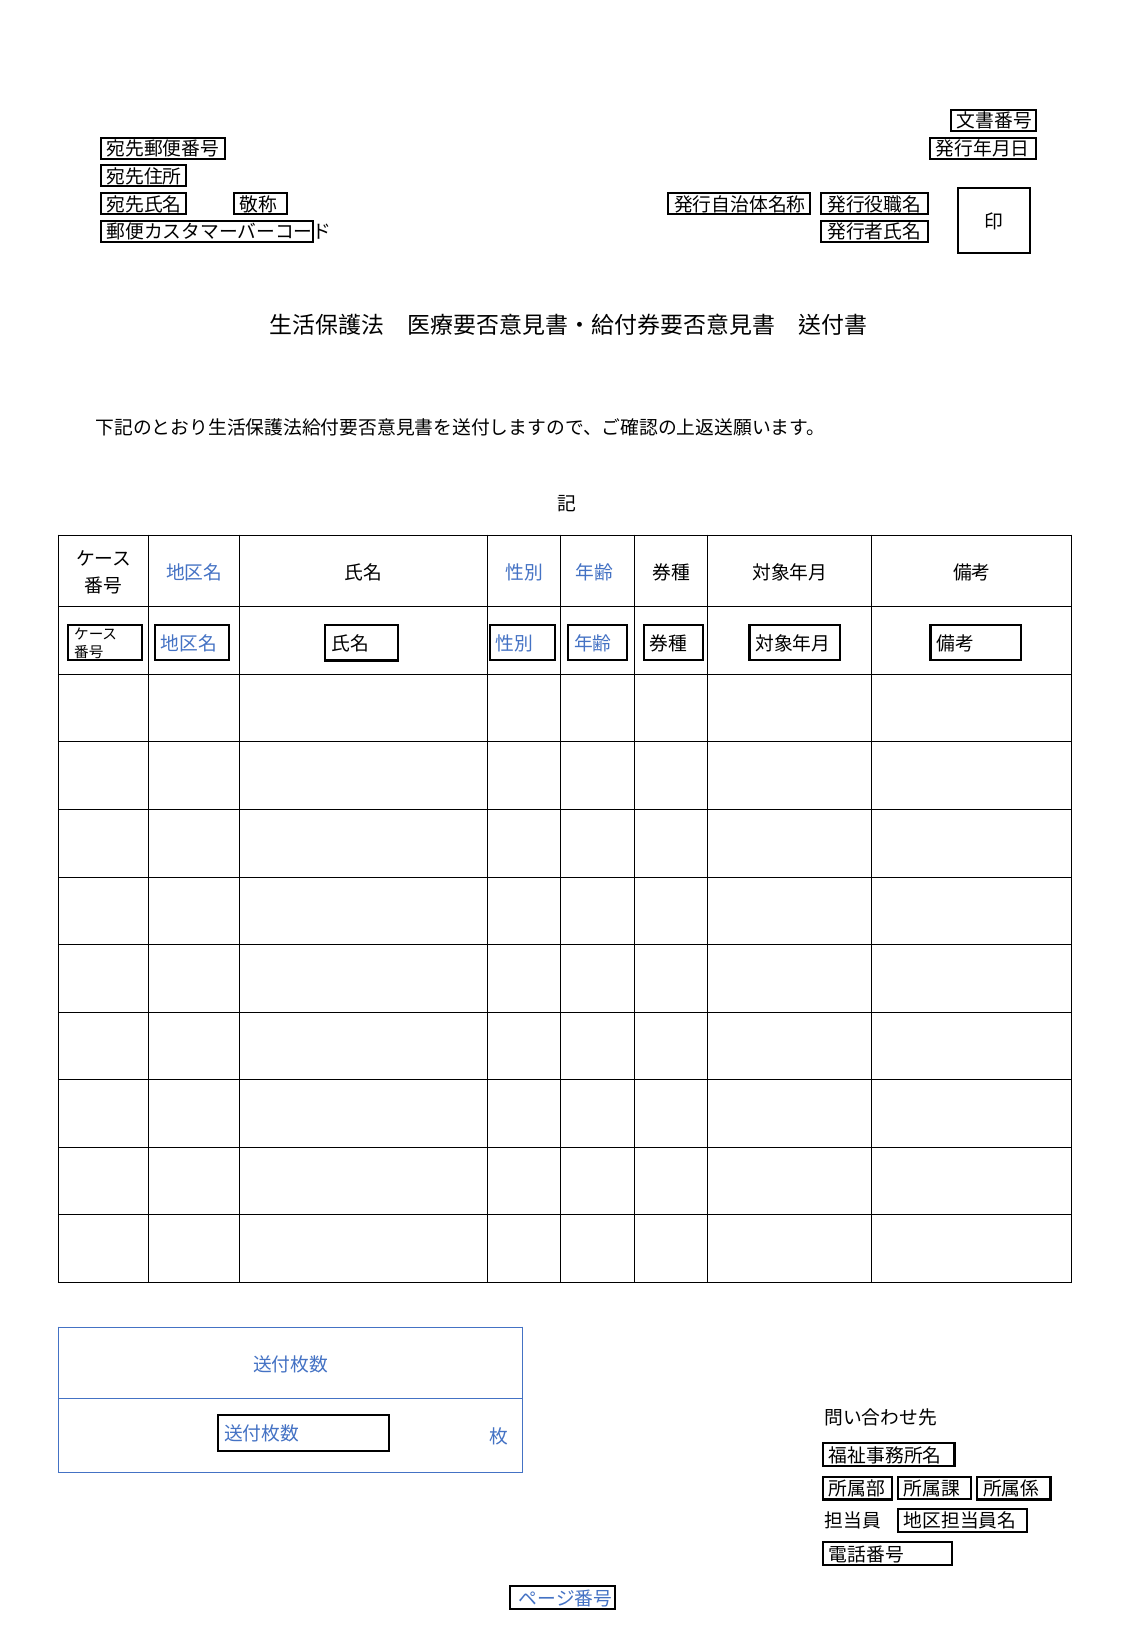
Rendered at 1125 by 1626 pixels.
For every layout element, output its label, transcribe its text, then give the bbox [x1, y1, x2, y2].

table_cell [488, 810, 560, 877]
text_box 年齢 [567, 624, 628, 661]
table_cell [561, 742, 634, 809]
table_cell [59, 607, 148, 674]
text_box 印 [957, 187, 1031, 254]
table_header 券種 [635, 536, 707, 606]
text_box 対象年月 [748, 624, 841, 661]
table_cell [59, 878, 148, 944]
table_cell [635, 607, 707, 674]
table_cell [488, 1148, 560, 1214]
table_cell [635, 945, 707, 1012]
text_box ケース 番号 [67, 624, 143, 661]
text_box 記 [94, 483, 1040, 522]
table_cell [872, 1013, 1071, 1079]
table_cell [488, 607, 560, 674]
text_box 宛先郵便番号 [100, 137, 226, 160]
table_cell [240, 1080, 487, 1147]
table_cell [872, 607, 1071, 674]
table_cell [240, 878, 487, 944]
table_header 地区名 [149, 536, 239, 606]
table_cell [240, 1013, 487, 1079]
table_cell [561, 1080, 634, 1147]
table_header 年齢 [561, 536, 634, 606]
table_cell [635, 1148, 707, 1214]
table_cell [240, 945, 487, 1012]
table_cell [561, 945, 634, 1012]
table_cell [635, 675, 707, 741]
table_cell [708, 1080, 871, 1147]
table_cell [240, 1215, 487, 1282]
text_box 発行自治体名称 [667, 192, 811, 215]
table_header 氏名 [240, 536, 487, 606]
table_cell [488, 742, 560, 809]
table_cell [561, 675, 634, 741]
table_cell [149, 1080, 239, 1147]
table_cell [635, 1215, 707, 1282]
table_header 送付枚数 [59, 1328, 522, 1398]
table_cell [59, 1215, 148, 1282]
table_cell [488, 675, 560, 741]
table_header 性別 [488, 536, 560, 606]
table_cell [561, 1148, 634, 1214]
table_cell [59, 810, 148, 877]
table_cell [872, 878, 1071, 944]
text_box 敬称 [233, 192, 288, 215]
text_box 宛先住所 [100, 164, 187, 187]
table_cell [59, 1013, 148, 1079]
table_cell [635, 1080, 707, 1147]
table_cell [708, 742, 871, 809]
table_cell [488, 1080, 560, 1147]
table_cell 枚 [59, 1399, 522, 1472]
table_cell [240, 675, 487, 741]
text_box ページ番号 [509, 1585, 616, 1610]
table_header ケース番号 [59, 536, 148, 606]
table_cell [708, 878, 871, 944]
table_cell [708, 1013, 871, 1079]
text_box 性別 [489, 624, 556, 661]
text_box 生活保護法 医療要否意見書・給付券要否意見書 送付書 [96, 302, 1042, 346]
table_cell [872, 1080, 1071, 1147]
text_box 備考 [929, 624, 1022, 661]
text_box 券種 [643, 624, 704, 661]
table_cell [59, 1080, 148, 1147]
table_cell [561, 810, 634, 877]
text_box 郵便カスタマーバーコード [100, 220, 314, 243]
table_cell [708, 1148, 871, 1214]
table_cell [59, 1148, 148, 1214]
table_cell [635, 810, 707, 877]
table_cell [240, 1148, 487, 1214]
table_cell [149, 1148, 239, 1214]
text_box 送付枚数 [217, 1414, 390, 1452]
text_box 下記のとおり生活保護法給付要否意見書を送付しますので、ご確認の上返送願います。 [89, 415, 1037, 438]
table_cell [149, 675, 239, 741]
text_box 地区名 [154, 624, 230, 661]
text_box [929, 109, 1037, 159]
table_header 備考 [872, 536, 1071, 606]
table_cell [872, 1215, 1071, 1282]
table_cell [872, 675, 1071, 741]
table_cell [561, 1215, 634, 1282]
table_cell [488, 1215, 560, 1282]
table_cell [149, 810, 239, 877]
table_cell [708, 810, 871, 877]
table_cell [488, 878, 560, 944]
table_cell [635, 1013, 707, 1079]
table_cell [635, 742, 707, 809]
text_box 発行者氏名 [820, 220, 929, 243]
table_cell [240, 810, 487, 877]
table_cell [149, 878, 239, 944]
table_cell [59, 945, 148, 1012]
table_cell [149, 1215, 239, 1282]
table_cell [872, 742, 1071, 809]
table_cell [149, 945, 239, 1012]
table_cell [561, 607, 634, 674]
table_cell [149, 607, 239, 674]
table_cell [708, 945, 871, 1012]
table_header 対象年月 [708, 536, 871, 606]
table_cell [59, 742, 148, 809]
table_cell [872, 810, 1071, 877]
table_cell [488, 1013, 560, 1079]
table_cell [635, 878, 707, 944]
table_cell [561, 878, 634, 944]
table_cell [872, 1148, 1071, 1214]
table_cell [872, 945, 1071, 1012]
table_cell [240, 742, 487, 809]
table_cell [240, 607, 487, 674]
table_cell [708, 675, 871, 741]
table_cell [561, 1013, 634, 1079]
table_cell [59, 675, 148, 741]
table_cell [488, 945, 560, 1012]
table_cell [708, 1215, 871, 1282]
table_cell [149, 1013, 239, 1079]
text_box 氏名 [324, 624, 399, 662]
table_cell [708, 607, 871, 674]
text_box 発行役職名 [820, 192, 929, 215]
table_cell [149, 742, 239, 809]
text_box 宛先氏名 [100, 192, 187, 215]
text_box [809, 1398, 1051, 1566]
